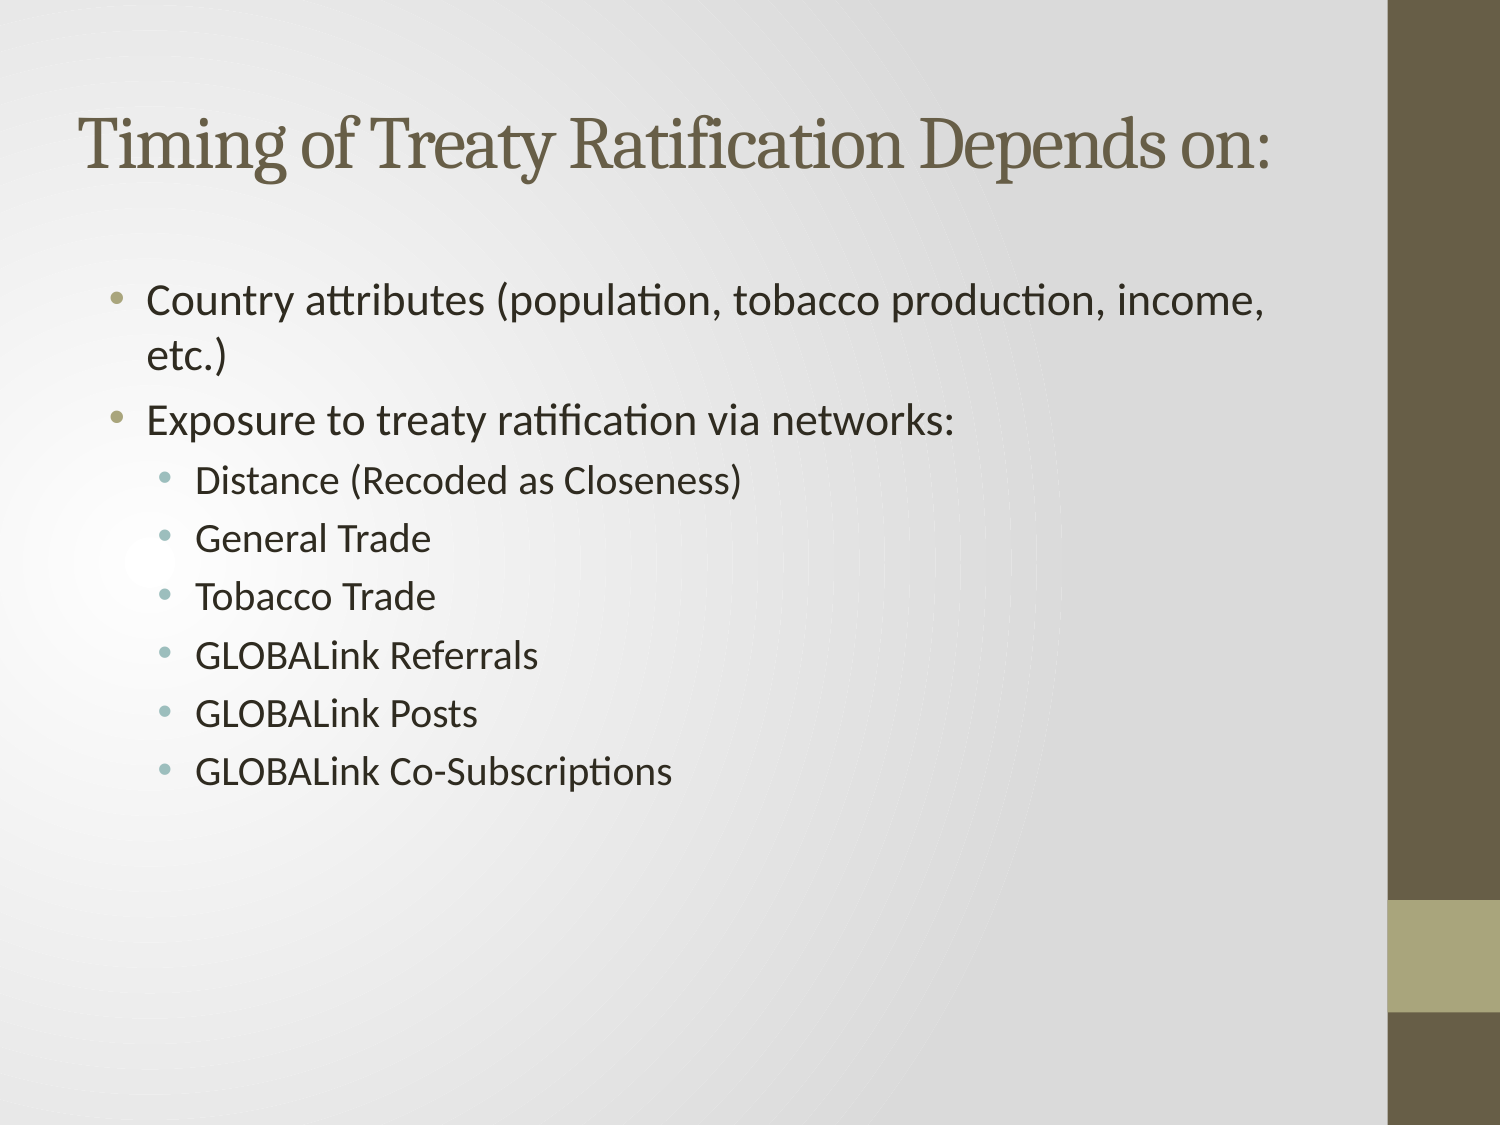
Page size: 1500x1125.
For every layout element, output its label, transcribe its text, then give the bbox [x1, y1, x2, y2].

list Country attributes (population, tobacco production, income, etc.) Exposure to treaty ratification via networks: Distance (Recoded as Closeness) General Trade Tobacco Trade GLOBALink Referrals GLOBALink Posts GLOBALink Co-Subscriptions [75, 262, 1325, 1050]
title Timing of Treaty Ratification Depends on: [62, 45, 1500, 233]
